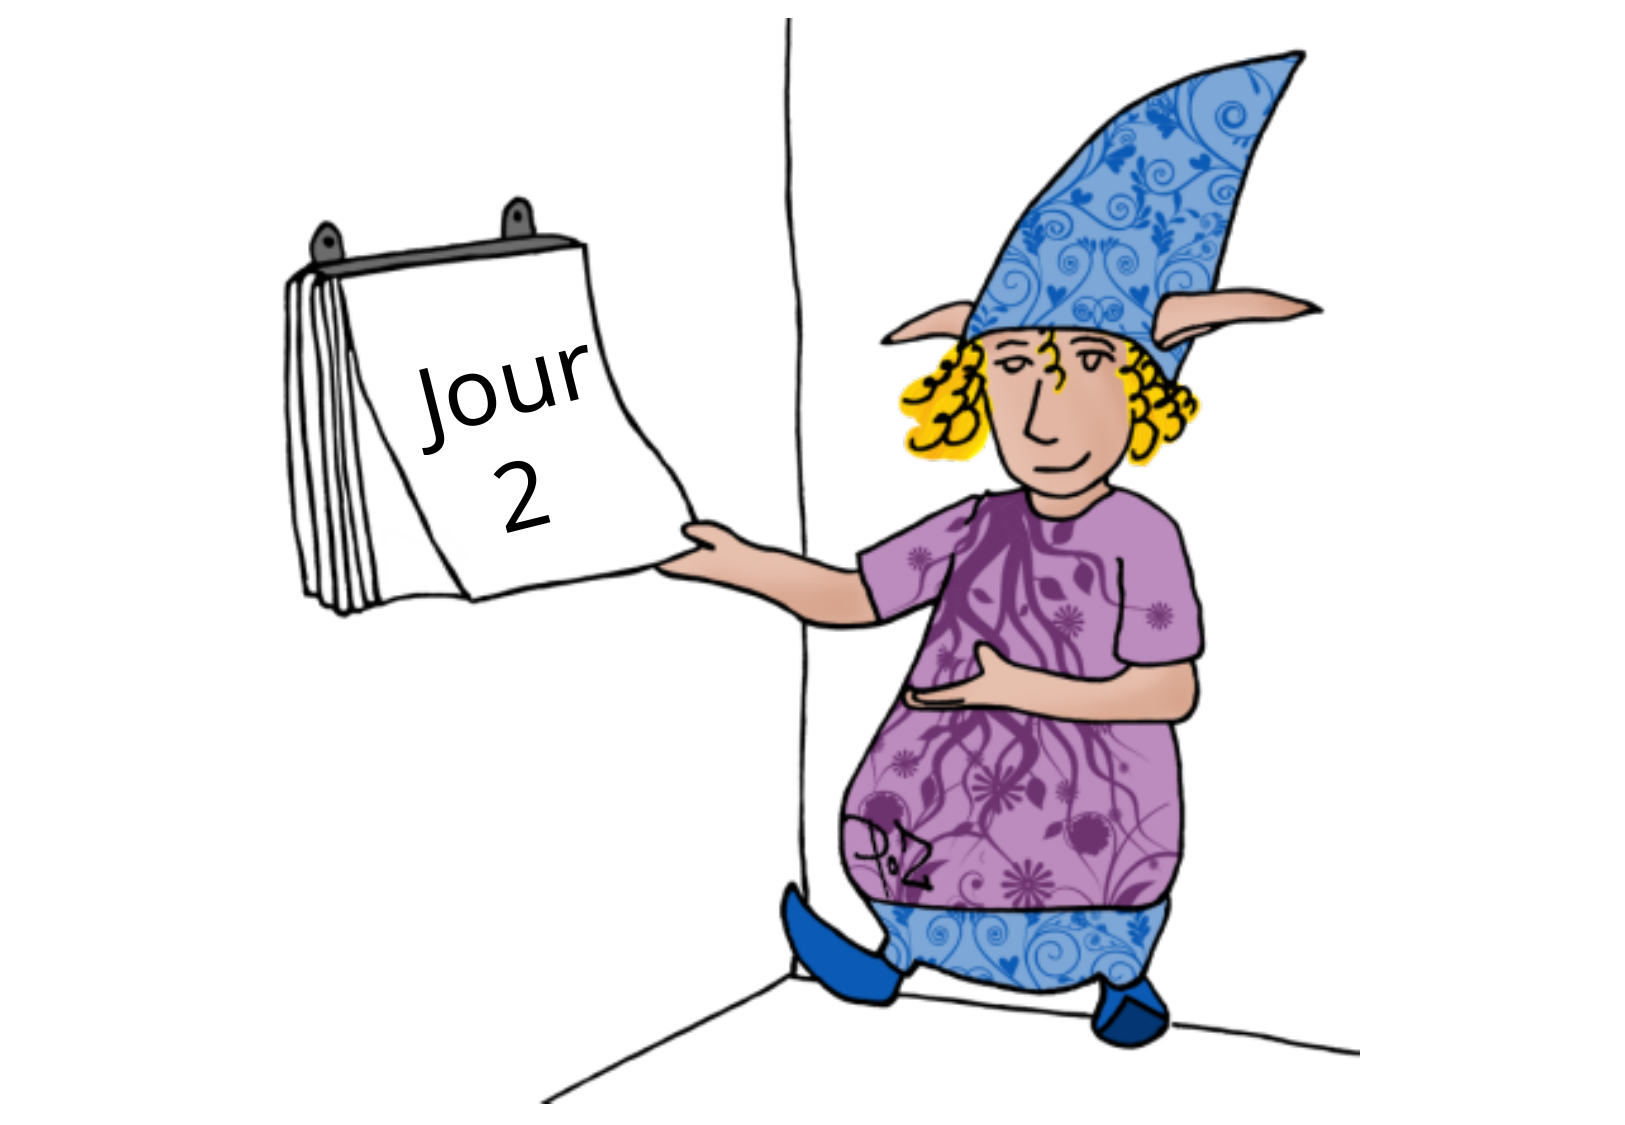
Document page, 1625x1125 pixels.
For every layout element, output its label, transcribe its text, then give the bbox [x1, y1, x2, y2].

text_box Jour 2 [342, 280, 696, 587]
picture [264, 18, 1360, 1104]
